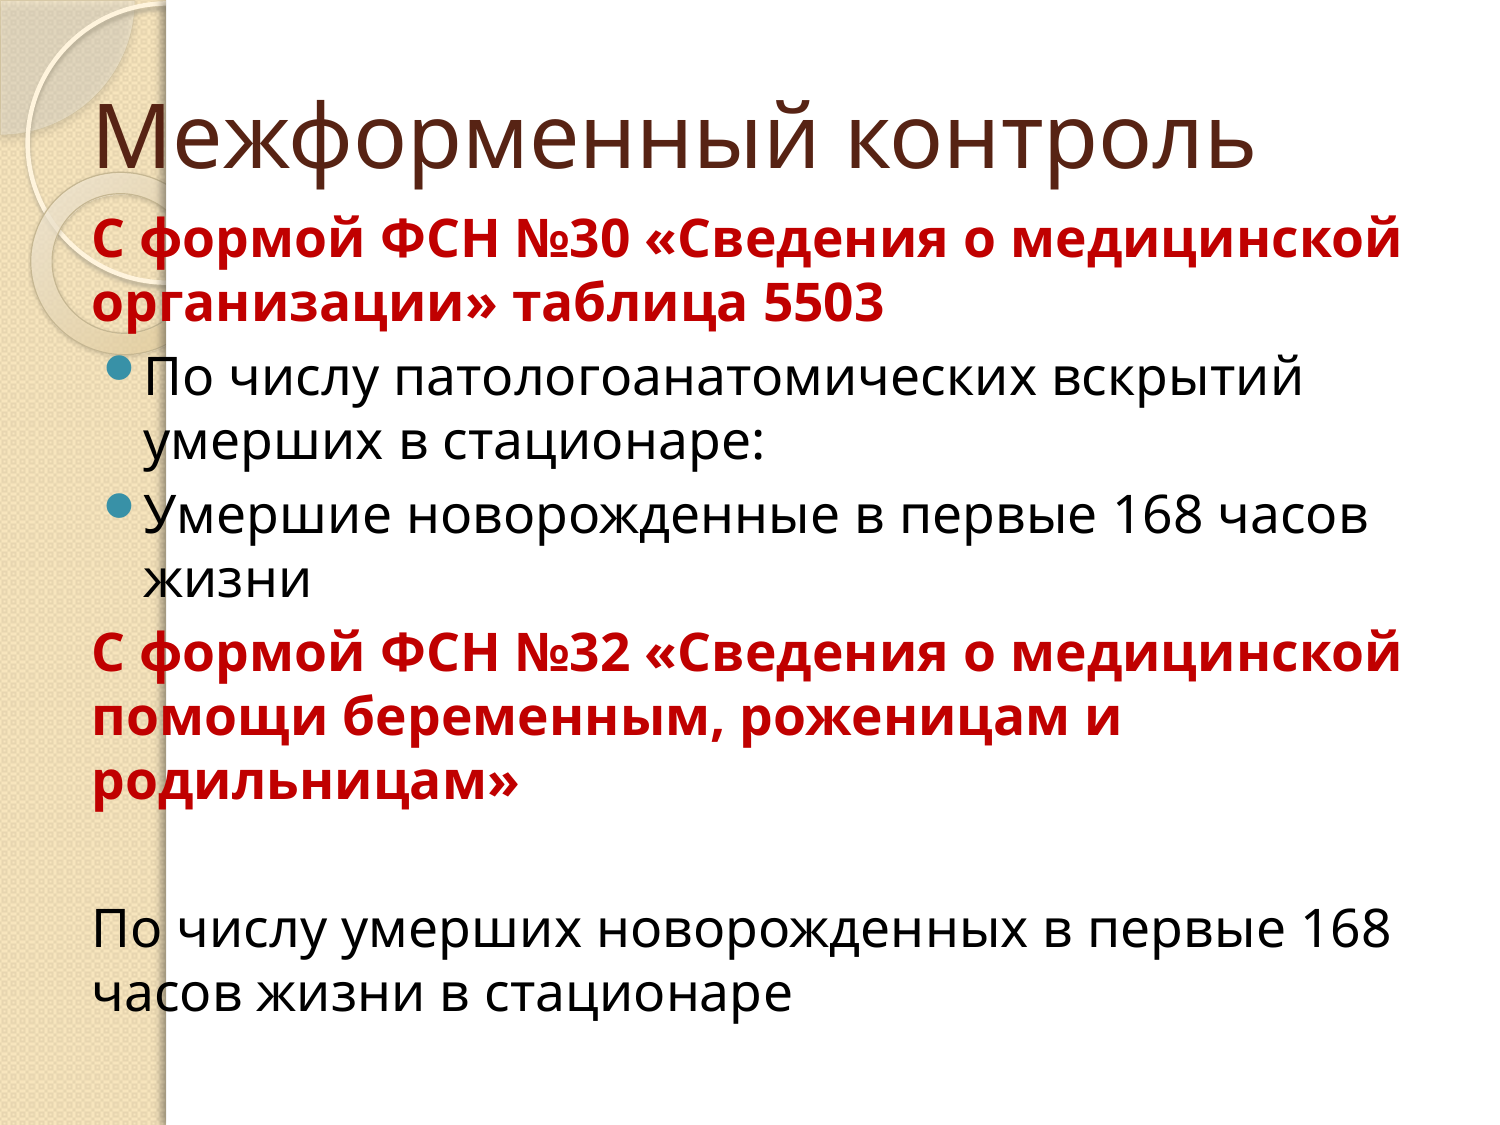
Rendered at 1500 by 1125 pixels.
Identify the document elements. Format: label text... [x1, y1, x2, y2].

list С формой ФСН №30 «Сведения о медицинской организации» таблица 5503 По числу патологоанатомических вскрытий умерших в стационаре: Умершие новорожденные в первые 168 часов жизни С формой ФСН №32 «Сведения о медицинской помощи беременным, роженицам и родильницам» По числу умерших новорожденных в первые 168 часов жизни в стационаре [76, 196, 1427, 1039]
title Межформенный контроль [76, 66, 1355, 196]
